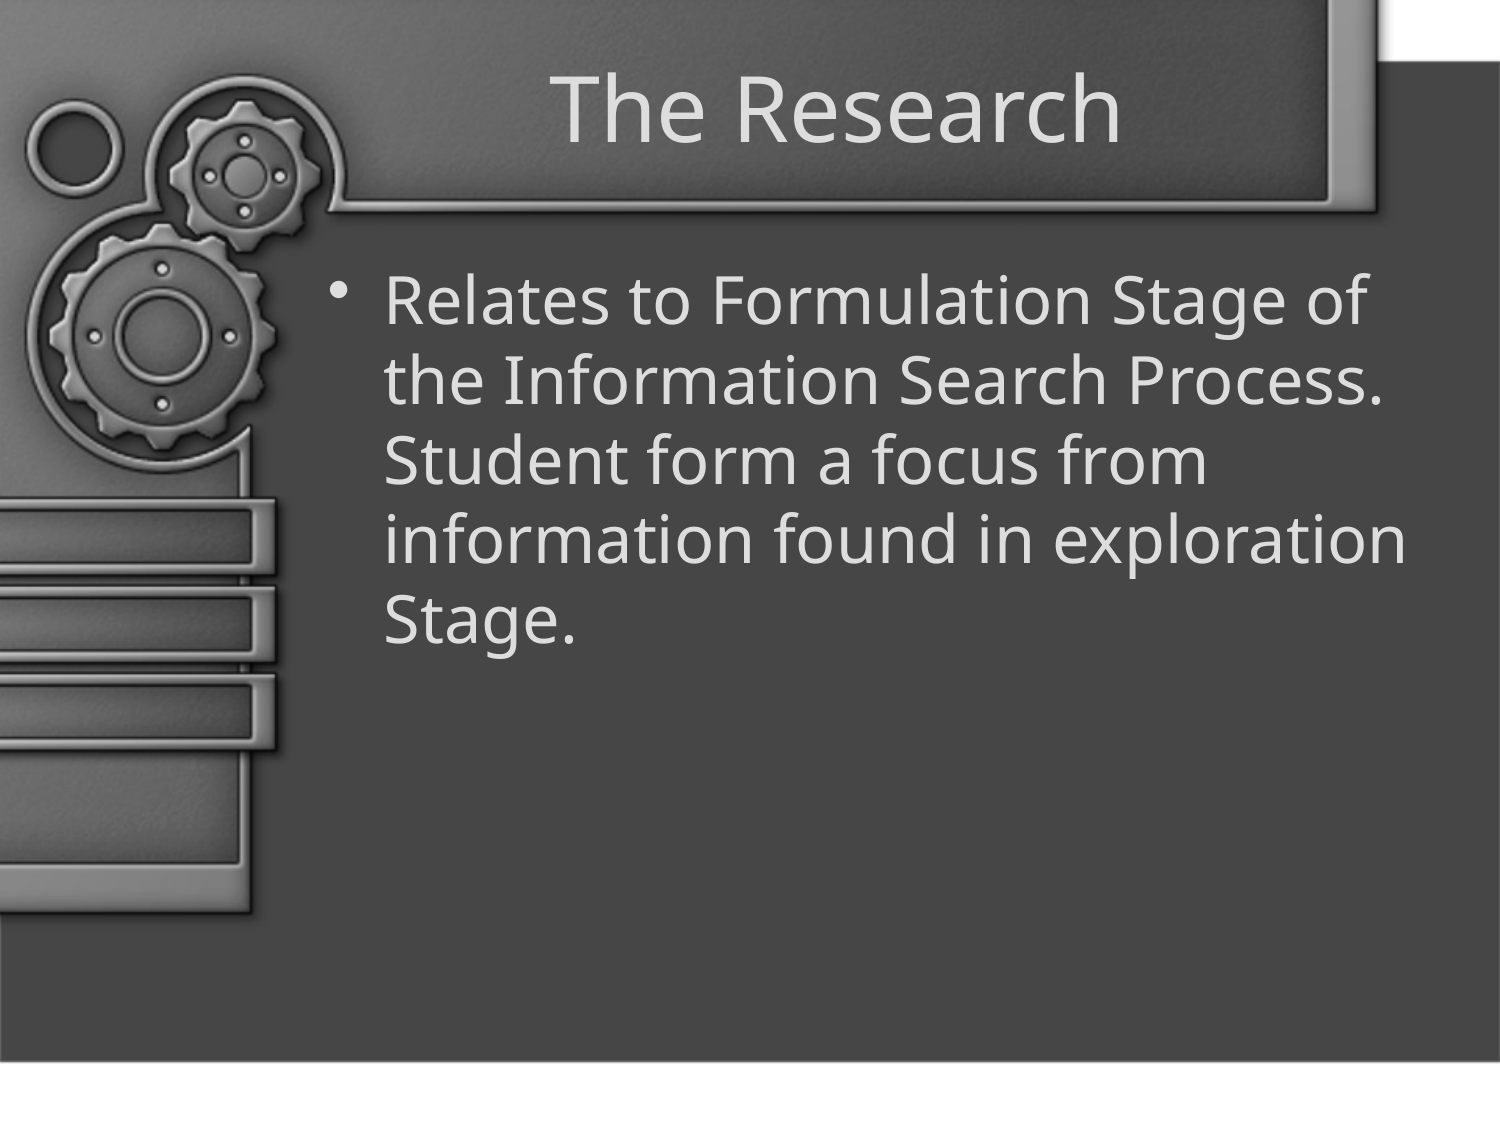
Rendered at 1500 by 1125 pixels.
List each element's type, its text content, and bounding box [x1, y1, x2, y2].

list Relates to Formulation Stage of the Information Search Process. Student form a focus from information found in exploration Stage. [312, 249, 1463, 1000]
title The Research [362, 0, 1313, 213]
picture [0, 0, 1500, 1125]
